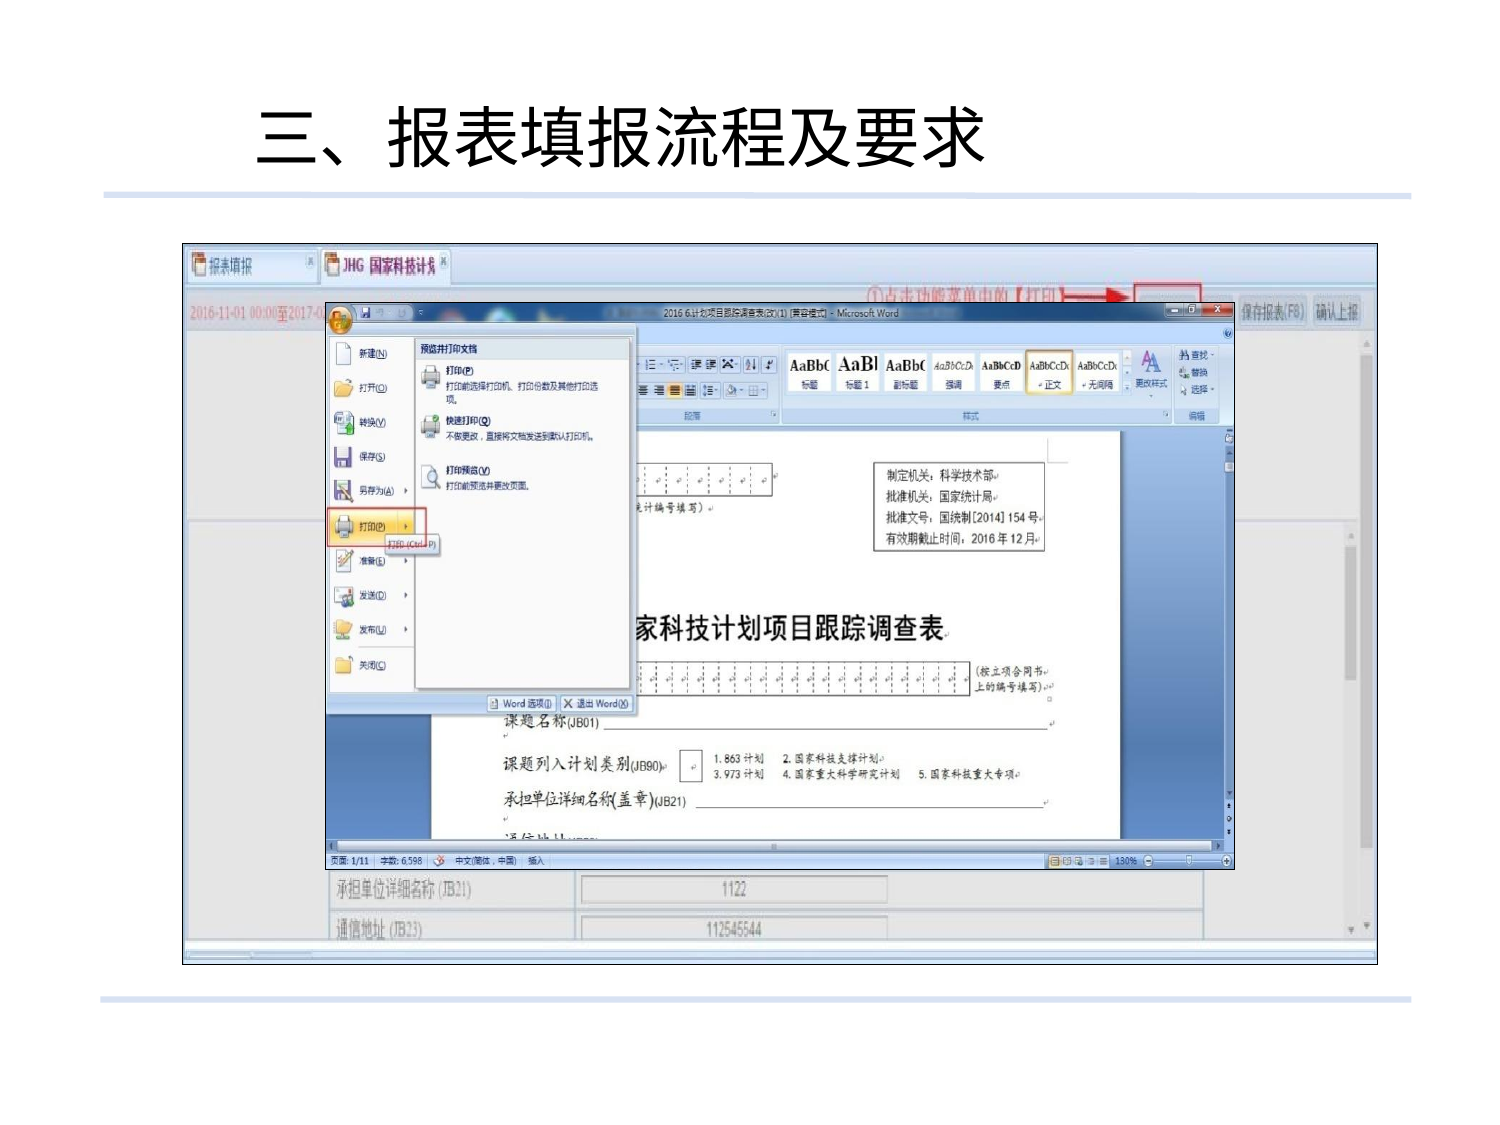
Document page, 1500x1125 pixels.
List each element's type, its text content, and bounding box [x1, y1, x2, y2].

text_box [100, 194, 1436, 1073]
picture [182, 243, 1378, 965]
text_box 三、报表填报流程及要求 [238, 88, 1412, 184]
